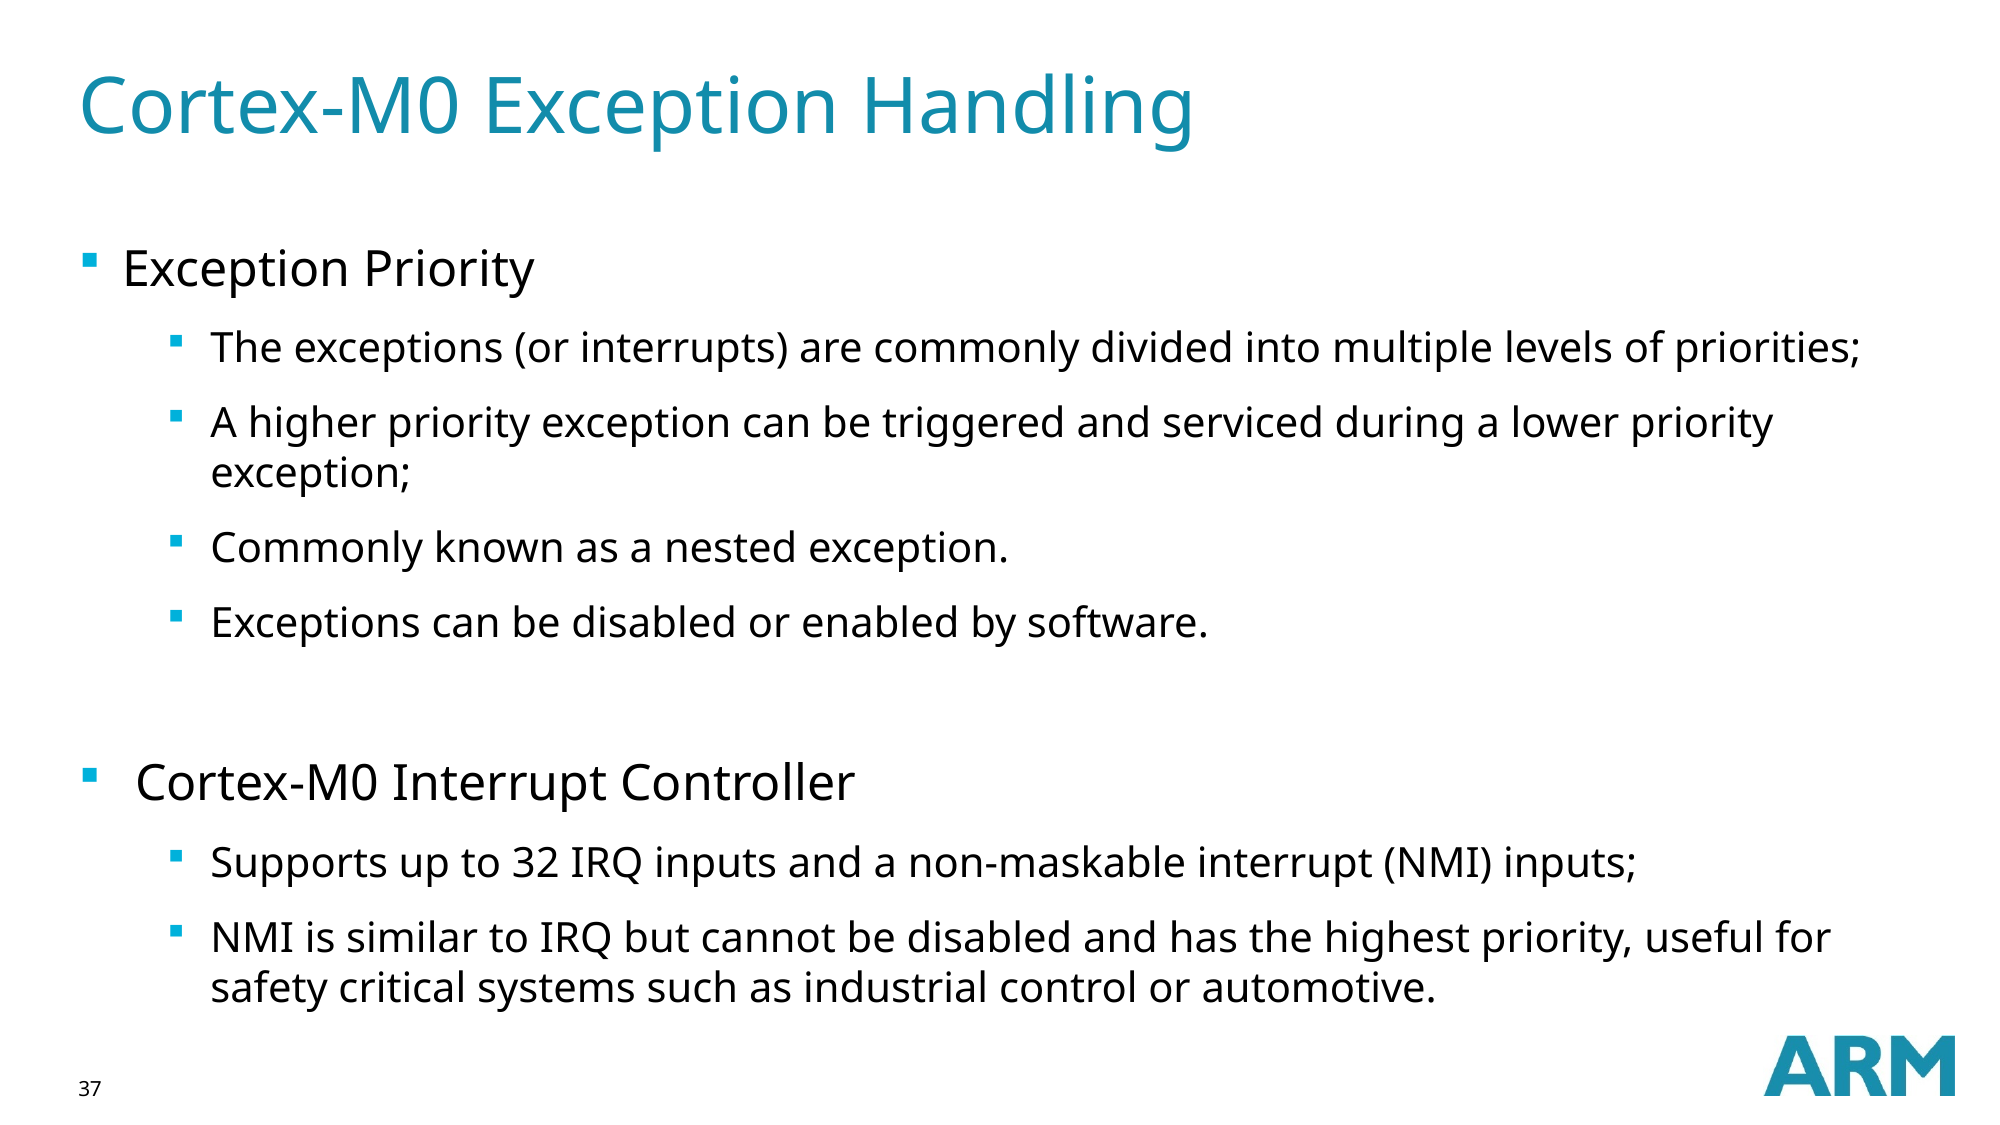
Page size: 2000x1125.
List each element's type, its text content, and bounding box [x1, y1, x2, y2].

list Exception Priority The exceptions (or interrupts) are commonly divided into multiple levels of priorities; A higher priority exception can be triggered and serviced during a lower priority exception; Commonly known as a nested exception. Exceptions can be disabled or enabled by software. Cortex-M0 Interrupt Controller Supports up to 32 IRQ inputs and a non-maskable interrupt (NMI) inputs; NMI is similar to IRQ but cannot be disabled and has the highest priority, useful for safety critical systems such as industrial control or automotive. [78, 236, 1909, 1004]
picture [1763, 1035, 1955, 1096]
title Cortex-M0 Exception Handling [78, 55, 1910, 150]
